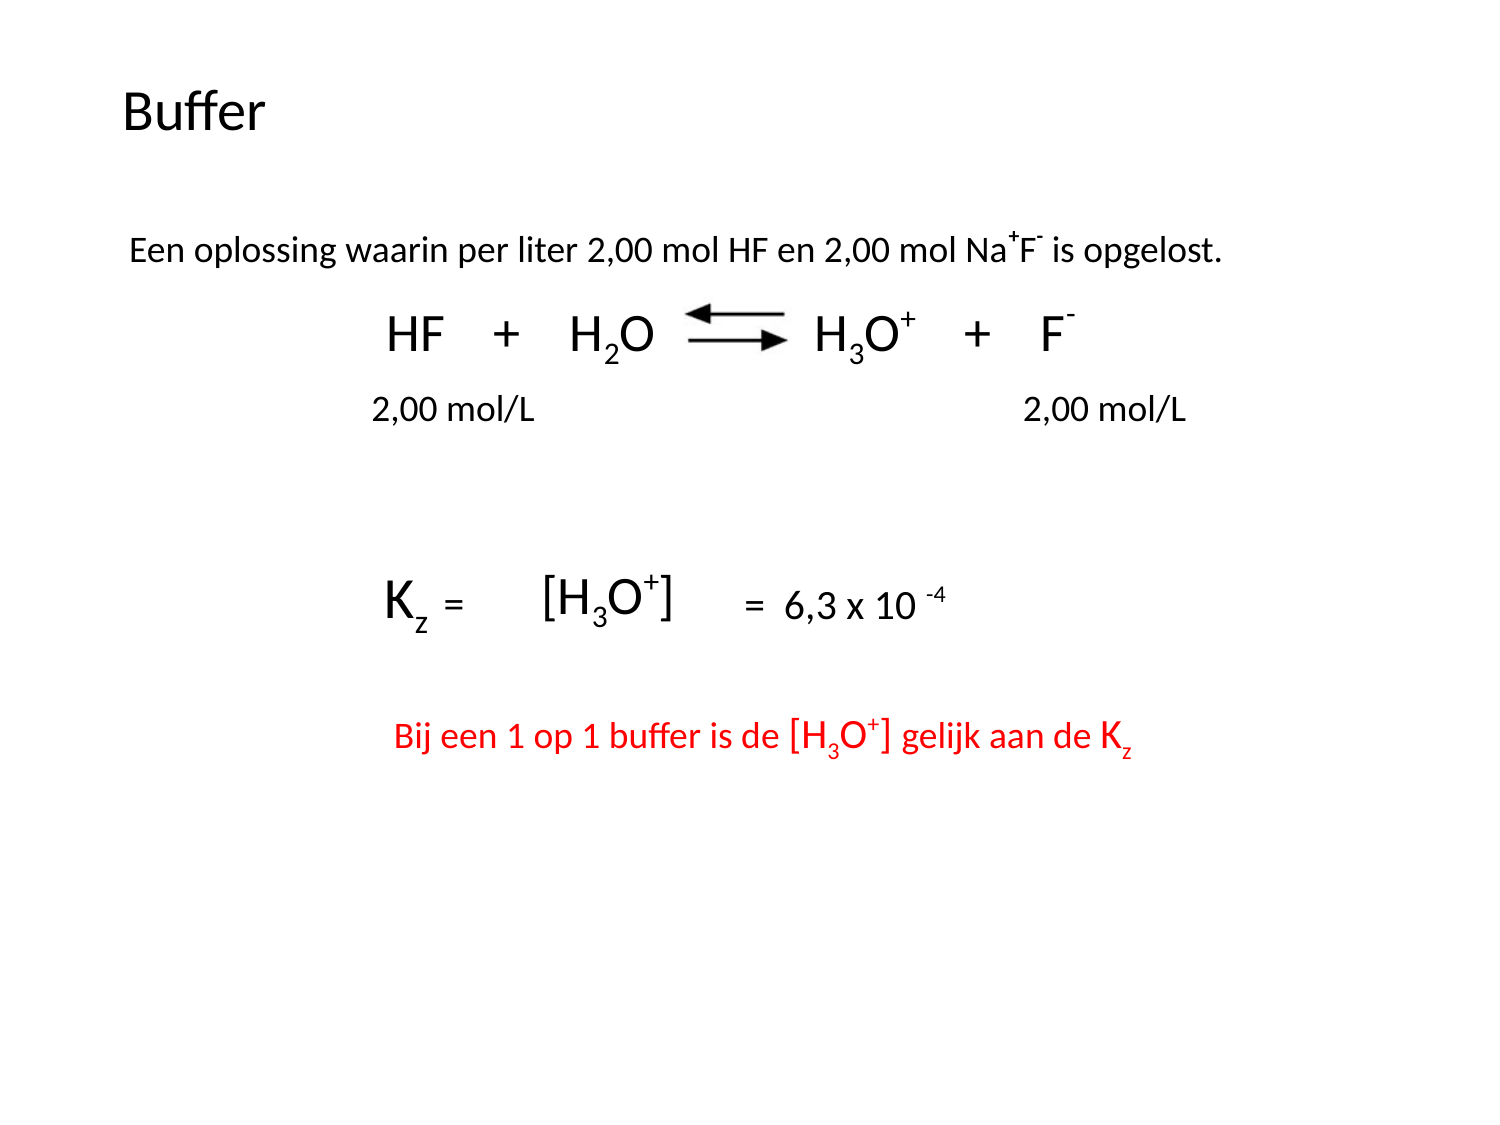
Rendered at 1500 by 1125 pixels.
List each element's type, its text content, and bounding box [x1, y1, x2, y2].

text_box Buffer [108, 64, 282, 150]
text_box Bij een 1 op 1 buffer is de [H3O+] gelijk aan de Kz [379, 699, 1147, 862]
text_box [322, 285, 1500, 480]
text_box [302, 511, 1158, 658]
text_box Een buffer is bijvoorbeeld: Een oplossing waarin per liter 2,00 mol HF en 2,00 mol Na+F- is opgelost. [114, 169, 1239, 468]
